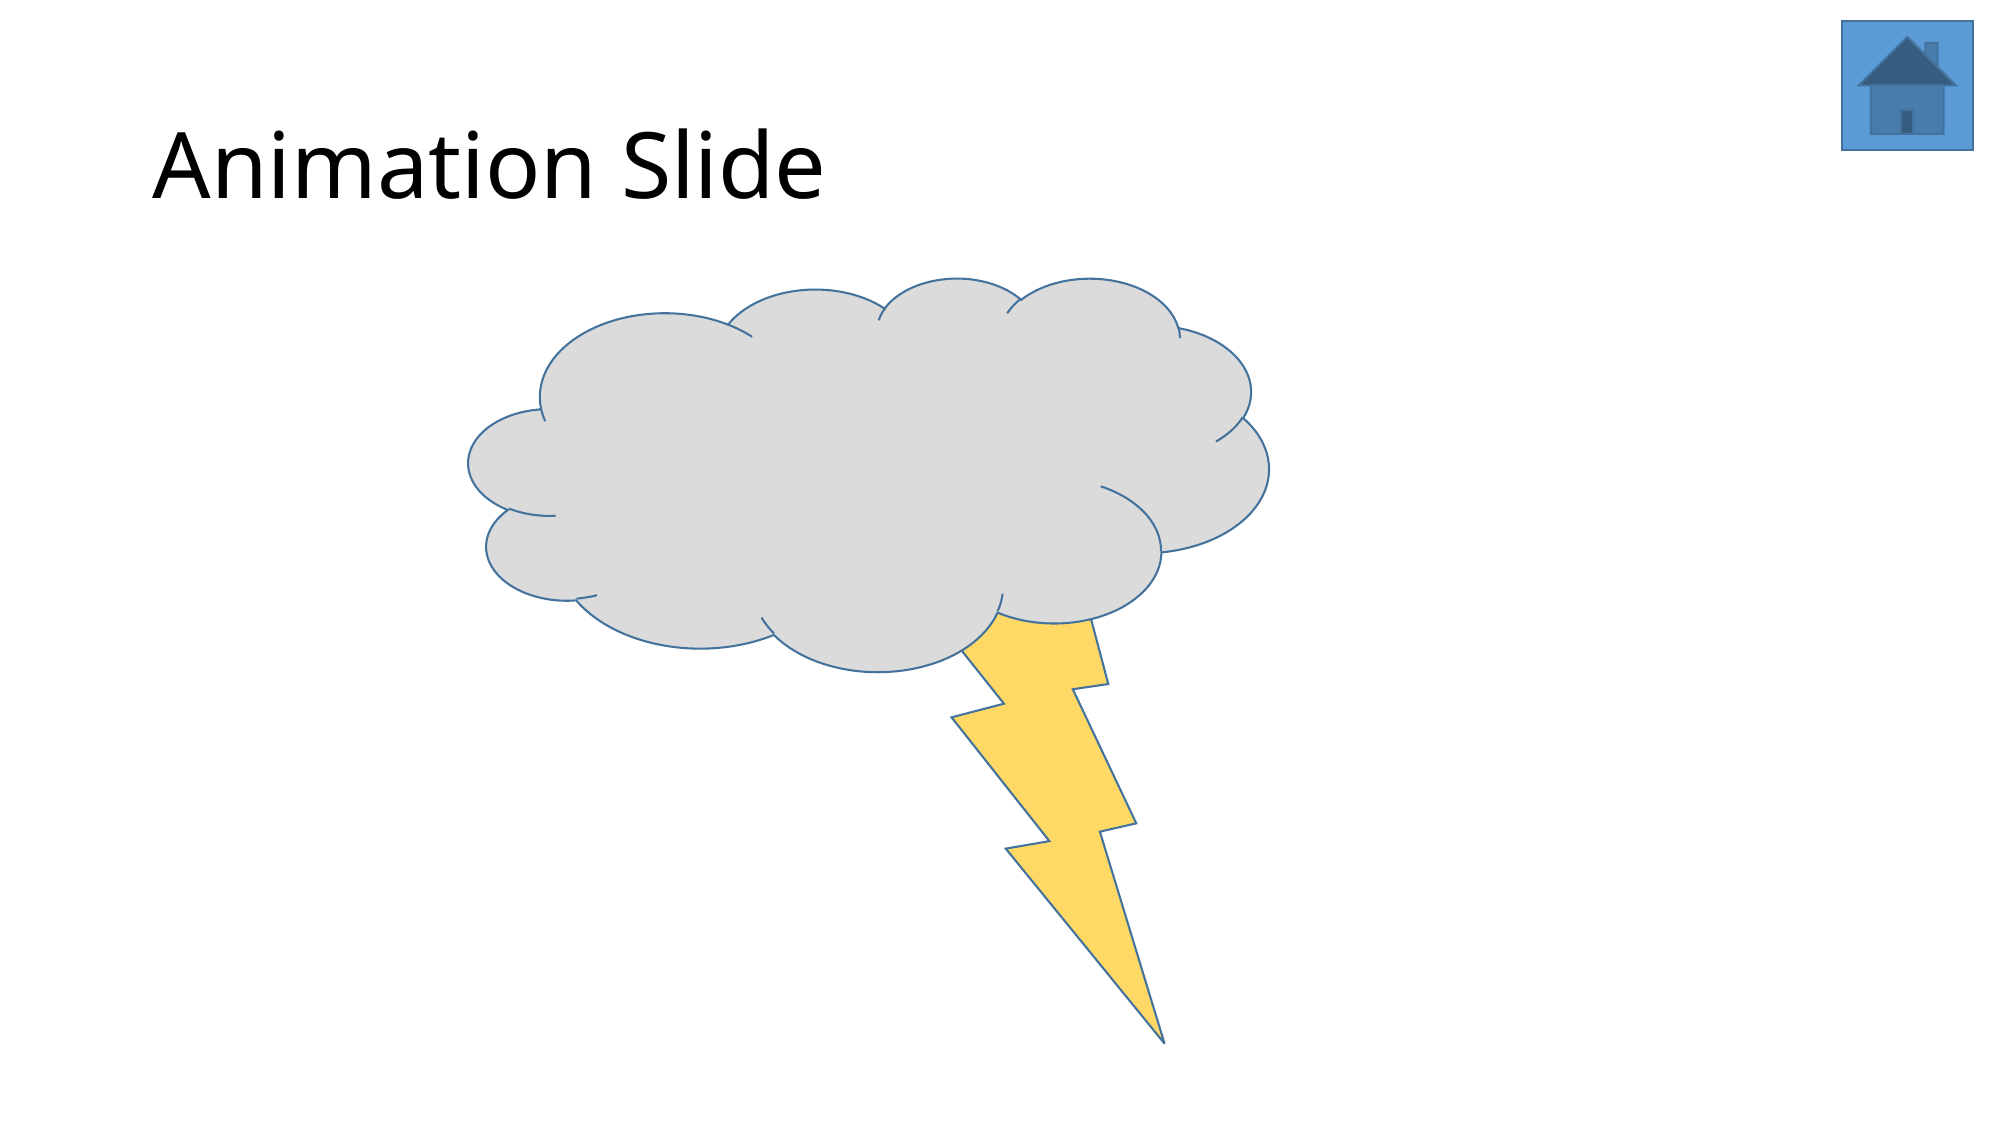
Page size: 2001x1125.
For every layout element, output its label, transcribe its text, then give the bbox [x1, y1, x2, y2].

text_box [1841, 20, 1974, 151]
text_box [949, 615, 1166, 1045]
text_box [467, 277, 1271, 674]
title Animation Slide [137, 59, 1863, 278]
